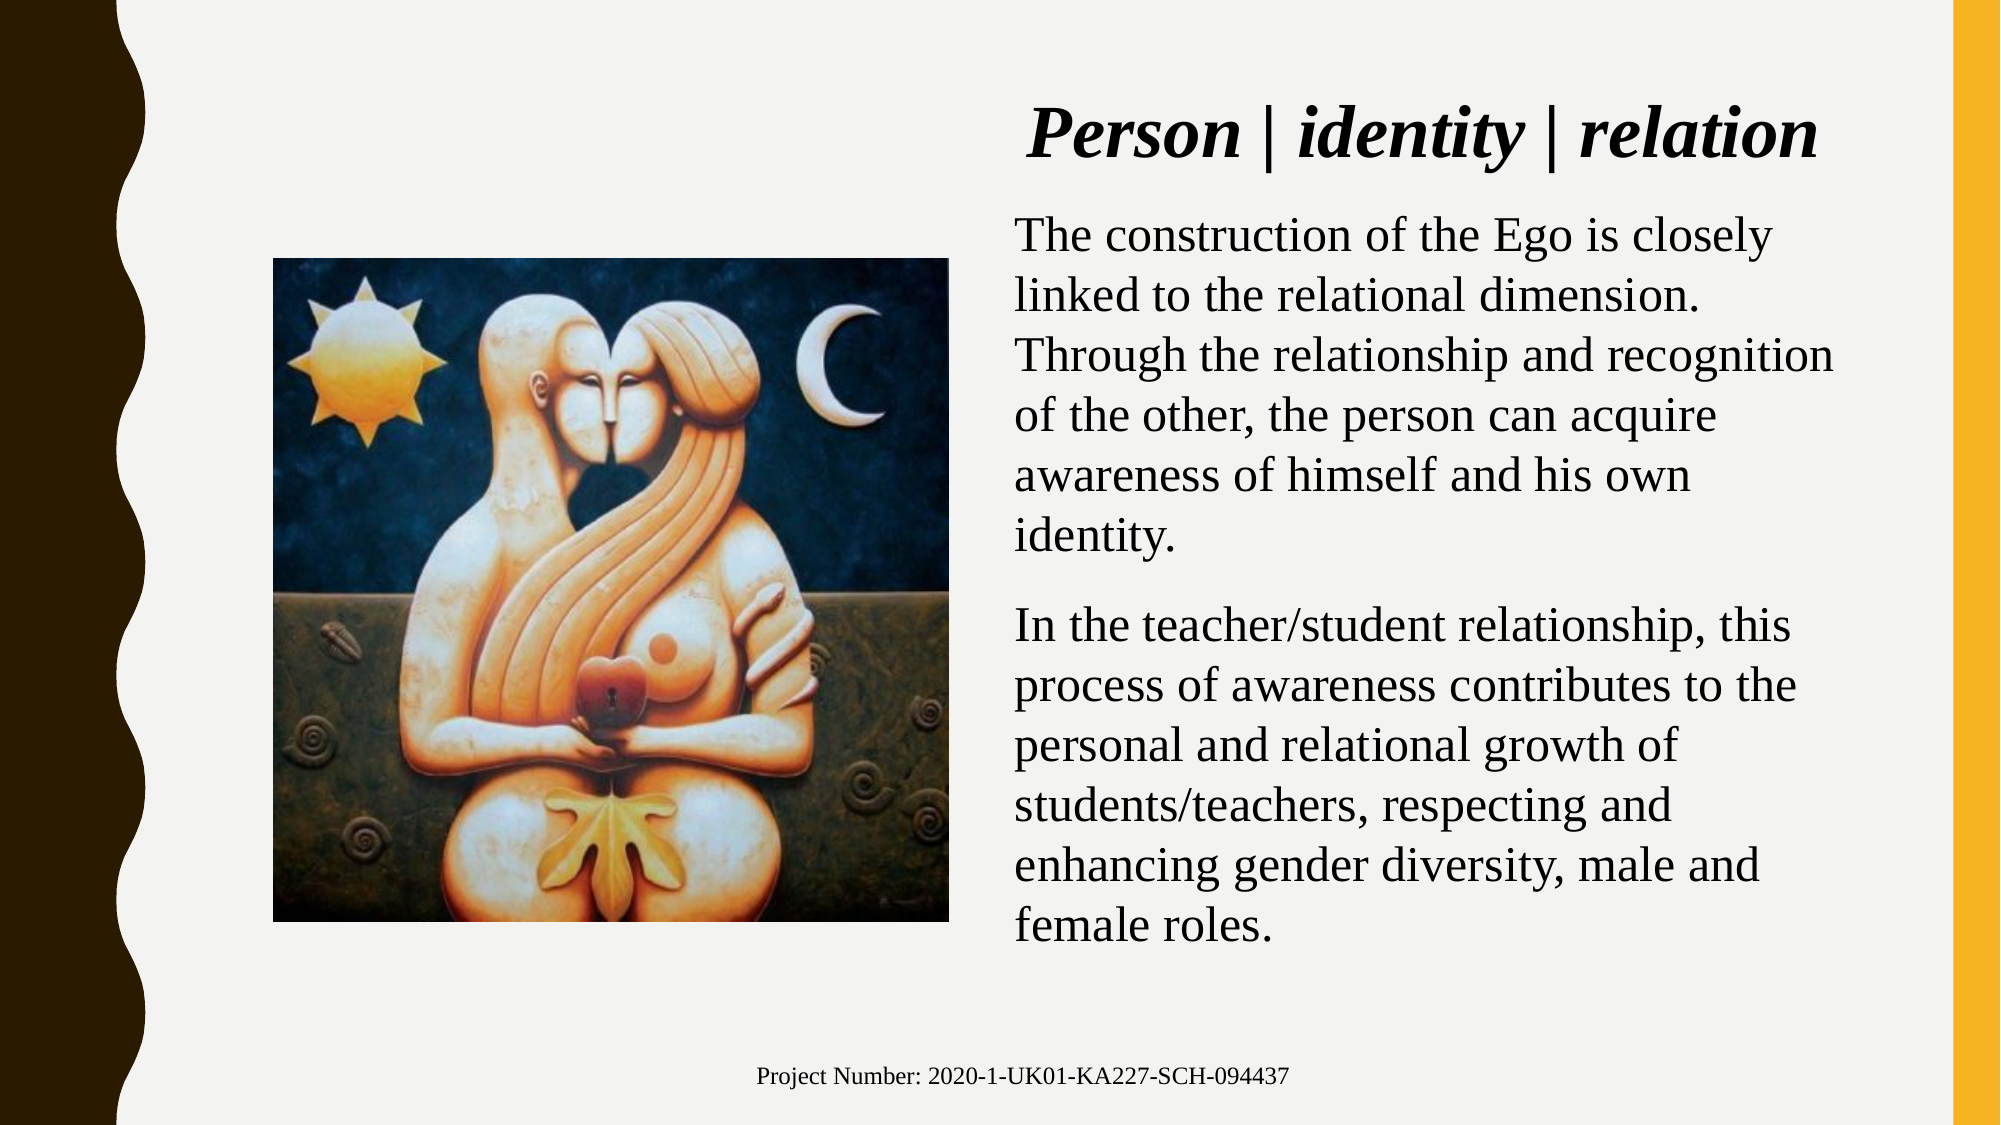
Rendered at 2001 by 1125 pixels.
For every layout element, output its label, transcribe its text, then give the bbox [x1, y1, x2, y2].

footer Project Number: 2020-1-UK01-KA227-SCH-094437 [685, 1045, 1361, 1103]
list The construction of the Ego is closely linked to the relational dimension. Through the relationship and recognition of the other, the person can acquire awareness of himself and his own identity. In the teacher/student relationship, this process of awareness contributes to the personal and relational growth of students/teachers, respecting and enhancing gender diversity, male and female roles. [999, 271, 1861, 784]
text_box Person | identity | relation [974, 75, 1949, 271]
picture [273, 258, 949, 923]
